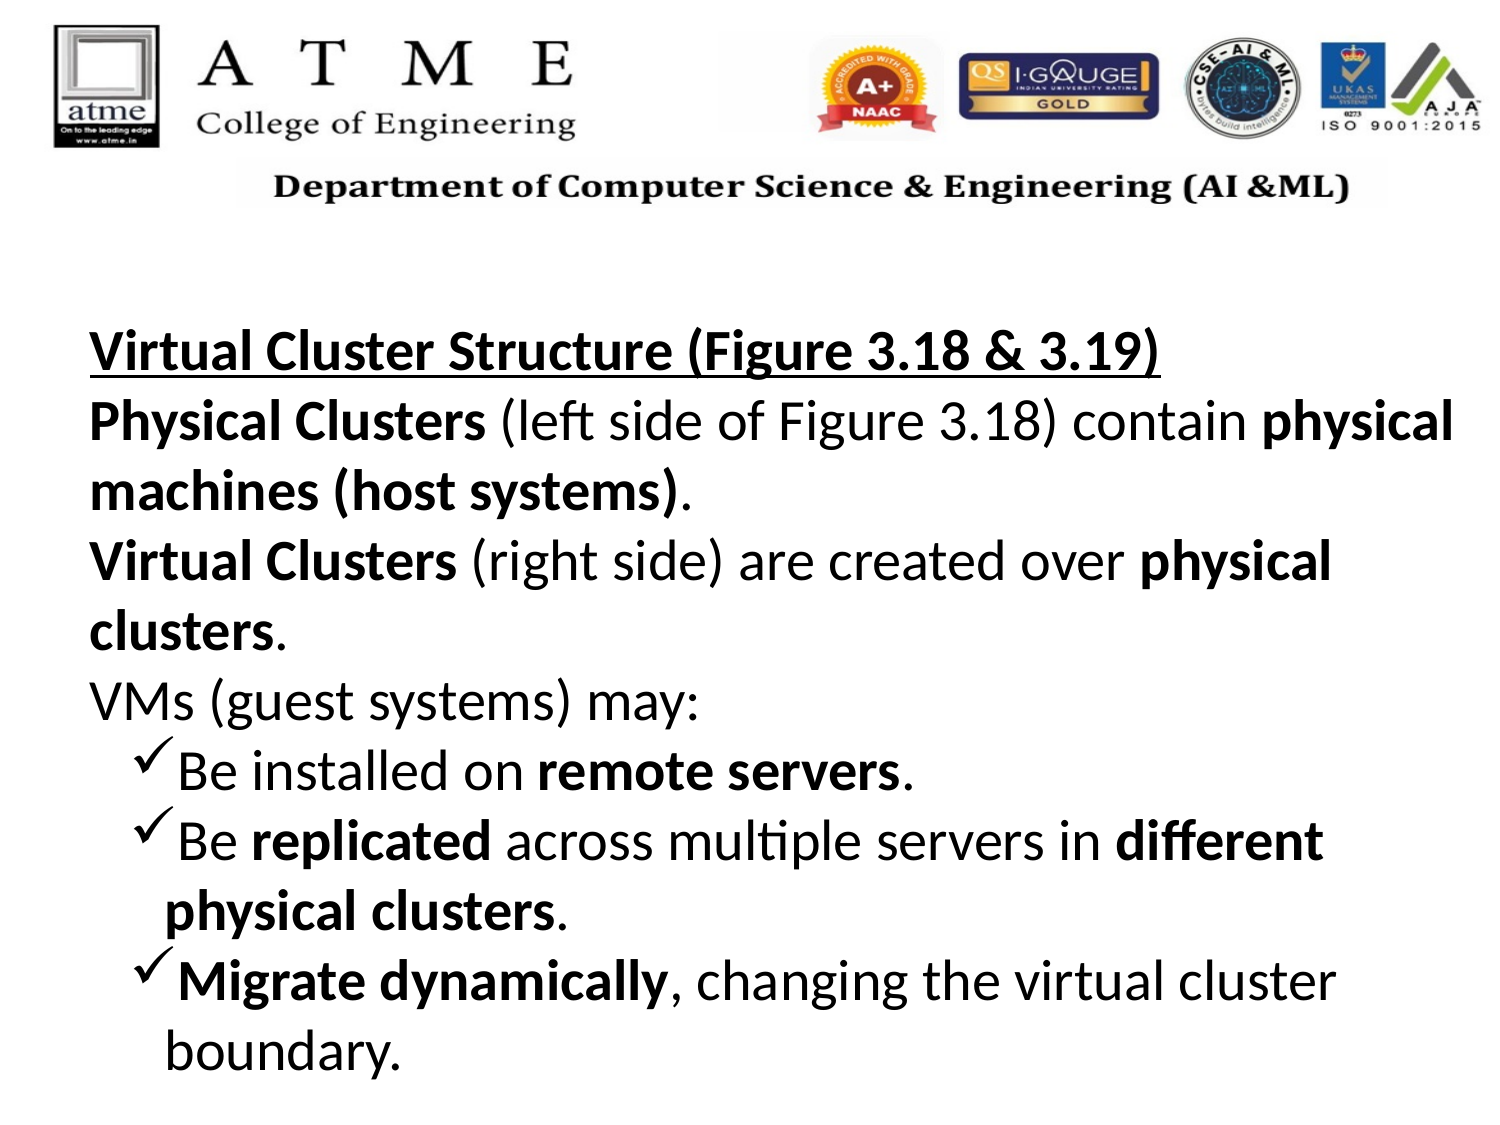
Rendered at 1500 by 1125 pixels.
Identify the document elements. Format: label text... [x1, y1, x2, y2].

text_box Virtual Cluster Structure (Figure 3.18 & 3.19) Physical Clusters (left side of Figure 3.18) contain physical machines (host systems). Virtual Clusters (right side) are created over physical clusters. VMs (guest systems) may: Be installed on remote servers. Be replicated across multiple servers in different physical clusters. Migrate dynamically, changing the virtual cluster boundary. [74, 305, 1500, 1090]
picture [24, 0, 1500, 226]
